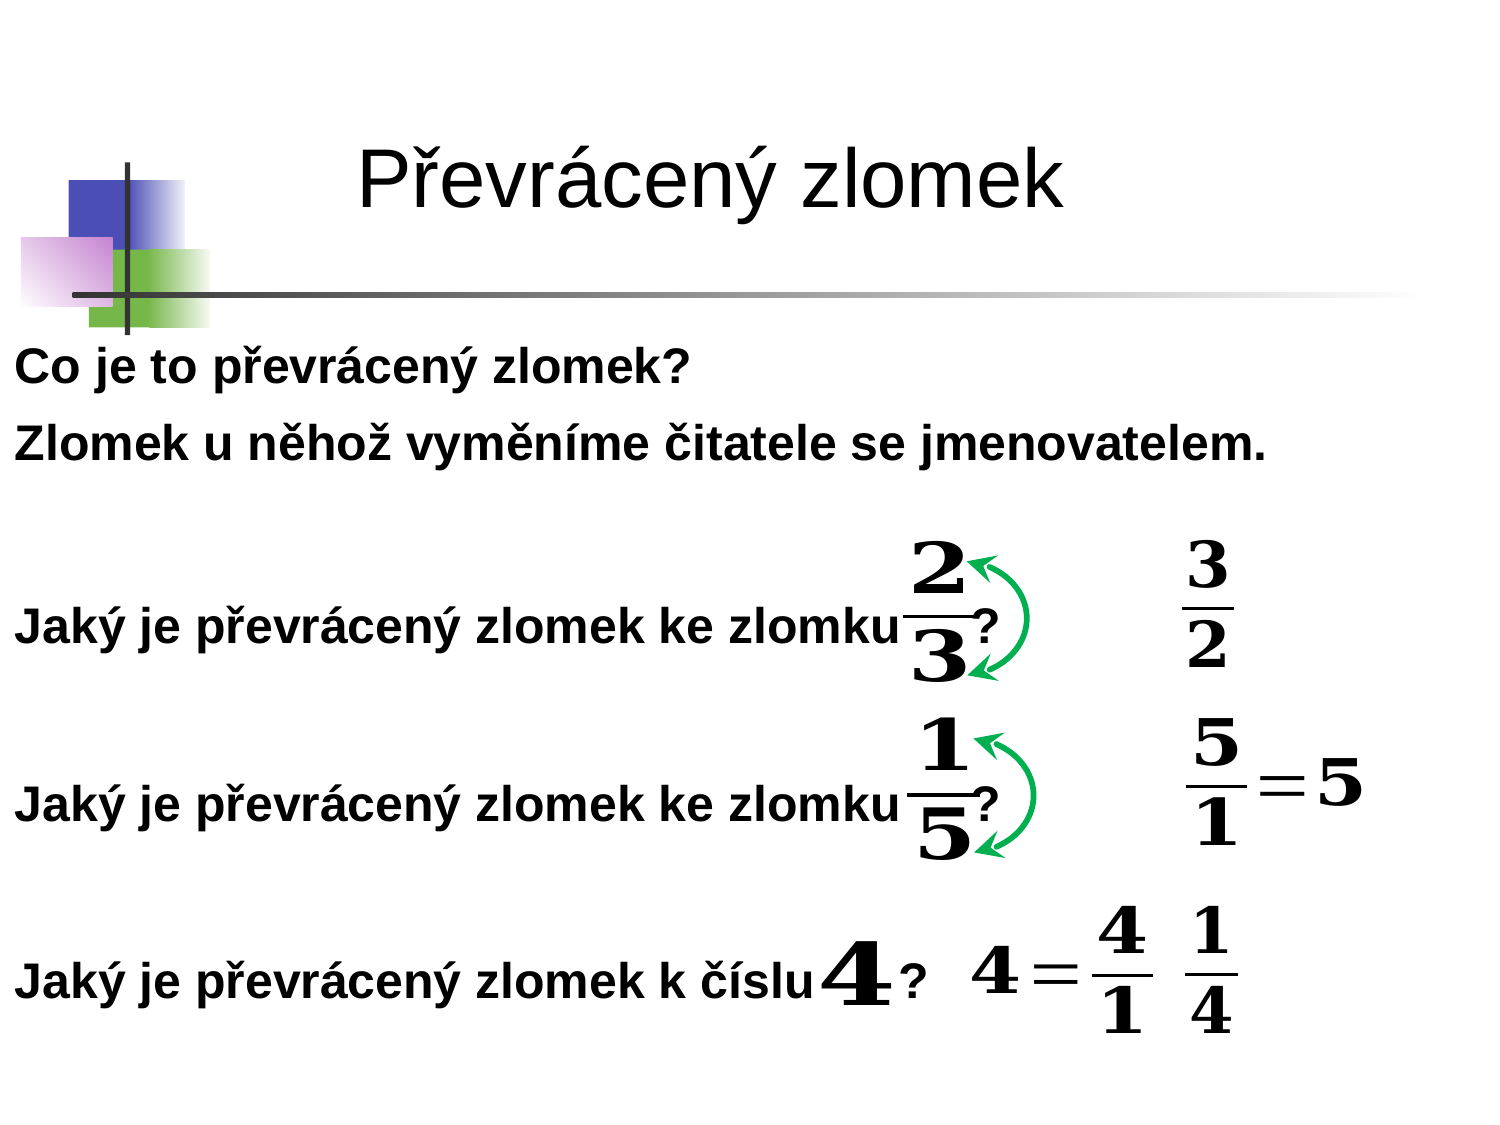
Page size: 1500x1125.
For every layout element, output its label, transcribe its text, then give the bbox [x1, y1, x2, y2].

text_box Co je to převrácený zlomek? [0, 331, 1500, 396]
text_box Jaký je převrácený zlomek ke zlomku ? [0, 767, 1059, 835]
text_box Převrácený zlomek [157, 116, 1265, 232]
text_box [964, 658, 1009, 681]
text_box Jaký je převrácený zlomek k číslu ? [0, 944, 1059, 1012]
text_box [969, 733, 1025, 767]
text_box [971, 835, 1016, 858]
text_box Jaký je převrácený zlomek ke zlomku ? [0, 590, 1059, 658]
text_box [962, 555, 1019, 590]
text_box Zlomek u něhož vyměníme čitatele se jmenovatelem. [0, 407, 1500, 474]
